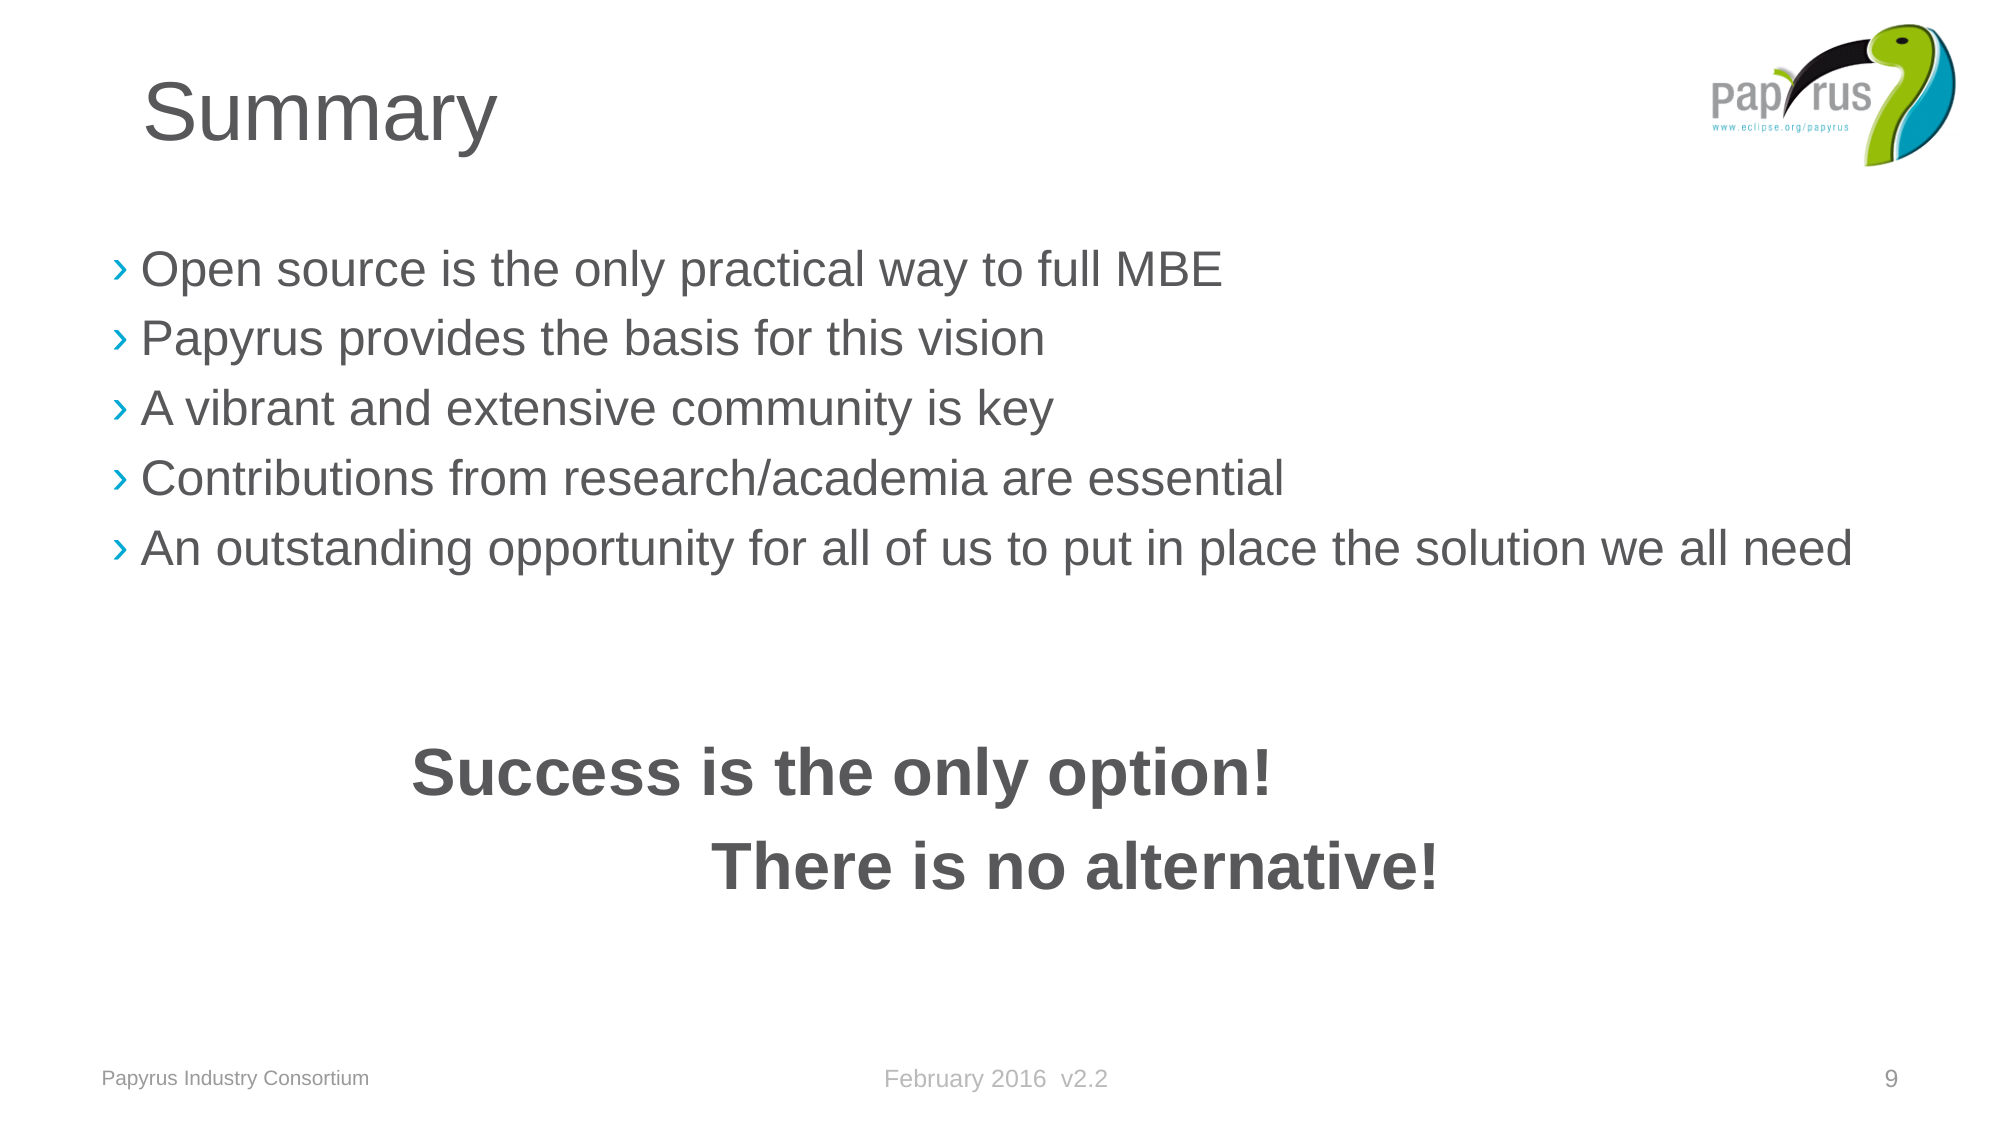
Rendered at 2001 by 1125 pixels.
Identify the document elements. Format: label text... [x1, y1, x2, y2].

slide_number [766, 1055, 1234, 1099]
slide_number 9 [1765, 1055, 1914, 1099]
title Summary [130, 49, 1781, 188]
list Open source is the only practical way to full MBE Papyrus provides the basis for this vision A vibrant and extensive community is key Contributions from research/academia are essential An outstanding opportunity for all of us to put in place the solution we all need Success is the only option! There is no alternative! [99, 235, 1905, 1042]
footer Papyrus Industry Consortium [86, 1055, 494, 1099]
picture [1703, 0, 1965, 225]
